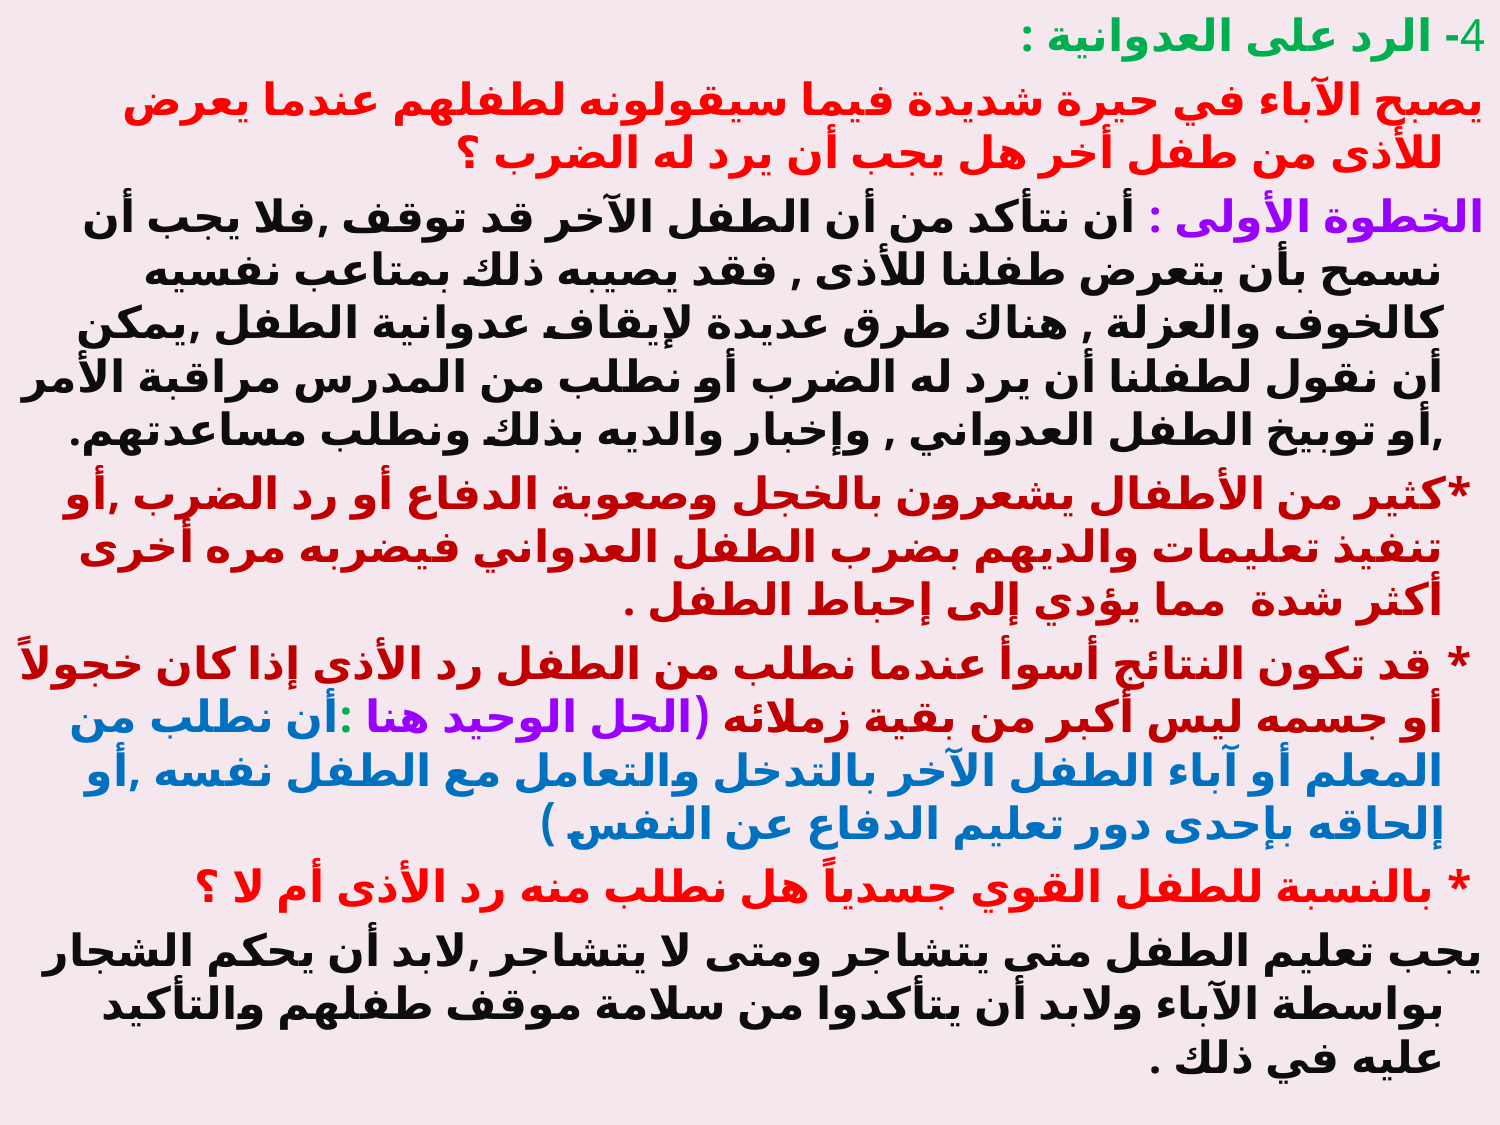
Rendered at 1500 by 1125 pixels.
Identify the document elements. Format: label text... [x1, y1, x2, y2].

list 4- الرد على العدوانية : يصبح الآباء في حيرة شديدة فيما سيقولونه لطفلهم عندما يعرض للأذى من طفل أخر هل يجب أن يرد له الضرب ؟ الخطوة الأولى : أن نتأكد من أن الطفل الآخر قد توقف ,فلا يجب أن نسمح بأن يتعرض طفلنا للأذى , فقد يصيبه ذلك بمتاعب نفسيه كالخوف والعزلة , هناك طرق عديدة لإيقاف عدوانية الطفل ,يمكن أن نقول لطفلنا أن يرد له الضرب أو نطلب من المدرس مراقبة الأمر ,أو توبيخ الطفل العدواني , وإخبار والديه بذلك ونطلب مساعدتهم. *كثير من الأطفال يشعرون بالخجل وصعوبة الدفاع أو رد الضرب ,أو تنفيذ تعليمات والديهم بضرب الطفل العدواني فيضربه مره أخرى أكثر شدة مما يؤدي إلى إحباط الطفل . * قد تكون النتائج أسوأ عندما نطلب من الطفل رد الأذى إذا كان خجولاً أو جسمه ليس أكبر من بقية زملائه (الحل الوحيد هنا :أن نطلب من المعلم أو آباء الطفل الآخر بالتدخل والتعامل مع الطفل نفسه ,أو إلحاقه بإحدى دور تعليم الدفاع عن النفس ) * بالنسبة للطفل القوي جسدياً هل نطلب منه رد الأذى أم لا ؟ يجب تعليم الطفل متى يتشاجر ومتى لا يتشاجر ,لابد أن يحكم الشجار بواسطة الآباء ولابد أن يتأكدوا من سلامة موقف طفلهم والتأكيد عليه في ذلك . [0, 0, 1500, 1125]
